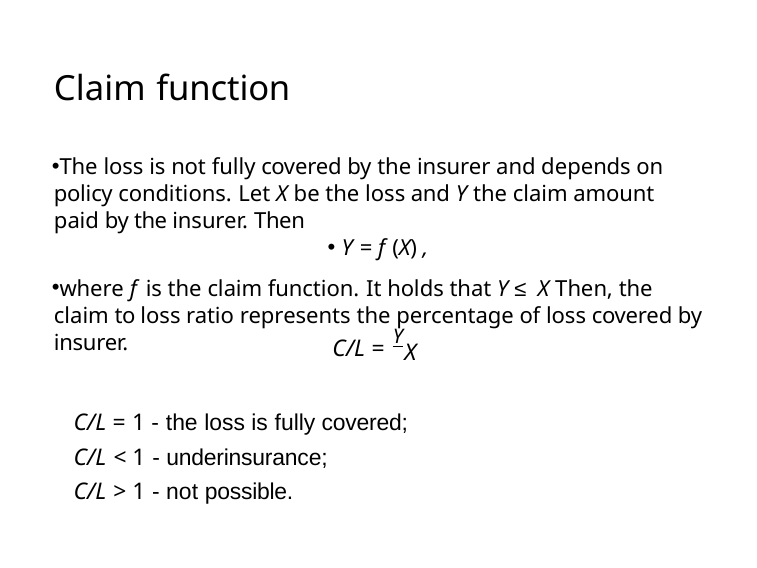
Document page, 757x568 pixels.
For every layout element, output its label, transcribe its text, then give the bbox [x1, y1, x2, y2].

text_box X [402, 335, 423, 366]
title Claim function [51, 36, 705, 134]
text_box C/L = Y [326, 320, 427, 364]
text_box C/L = 1 - the loss is fully covered; C/L < 1 - underinsurance; C/L > 1 - not possible. [71, 398, 418, 504]
list The loss is not fully covered by the insurer and depends on policy conditions. Let X be the loss and Y the claim amount paid by the insurer. Then Y = f (X) , where f is the claim function. It holds that Y ≤ X Then, the claim to loss ratio represents the percentage of loss covered by insurer. [51, 151, 705, 467]
